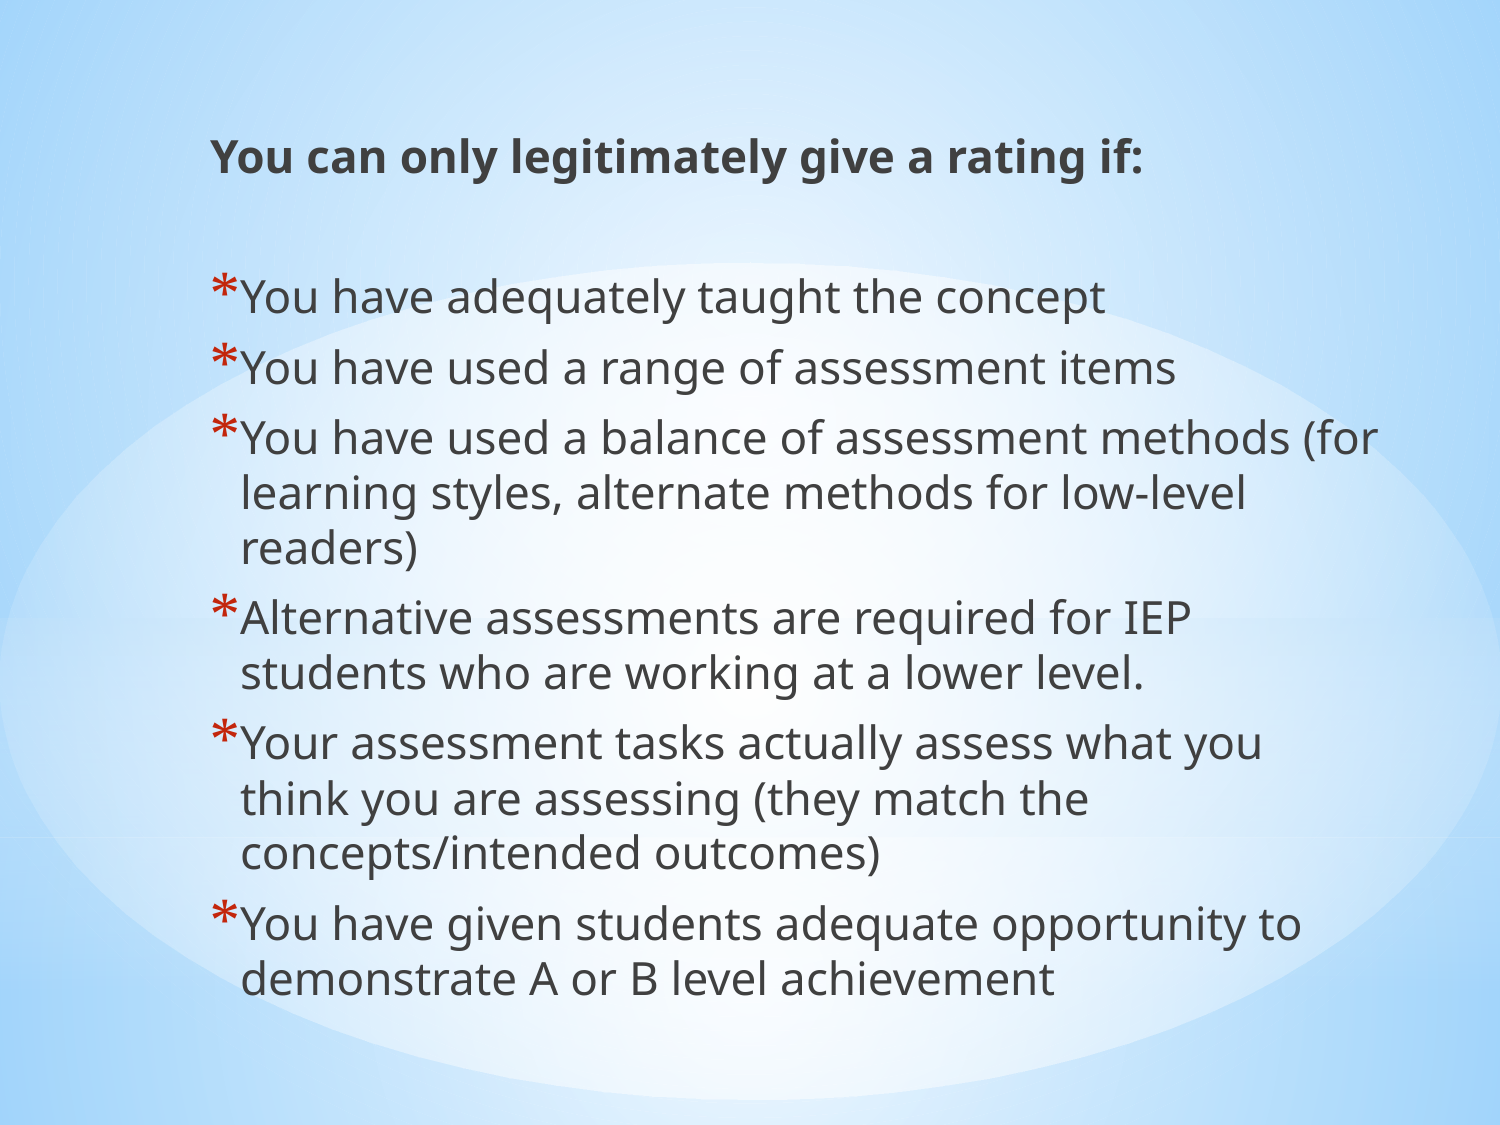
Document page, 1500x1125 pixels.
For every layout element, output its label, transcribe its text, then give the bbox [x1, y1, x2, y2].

list You can only legitimately give a rating if: You have adequately taught the concept You have used a range of assessment items You have used a balance of assessment methods (for learning styles, alternate methods for low-level readers) Alternative assessments are required for IEP students who are working at a lower level. Your assessment tasks actually assess what you think you are assessing (they match the concepts/intended outcomes) You have given students adequate opportunity to demonstrate A or B level achievement [187, 120, 1400, 1035]
